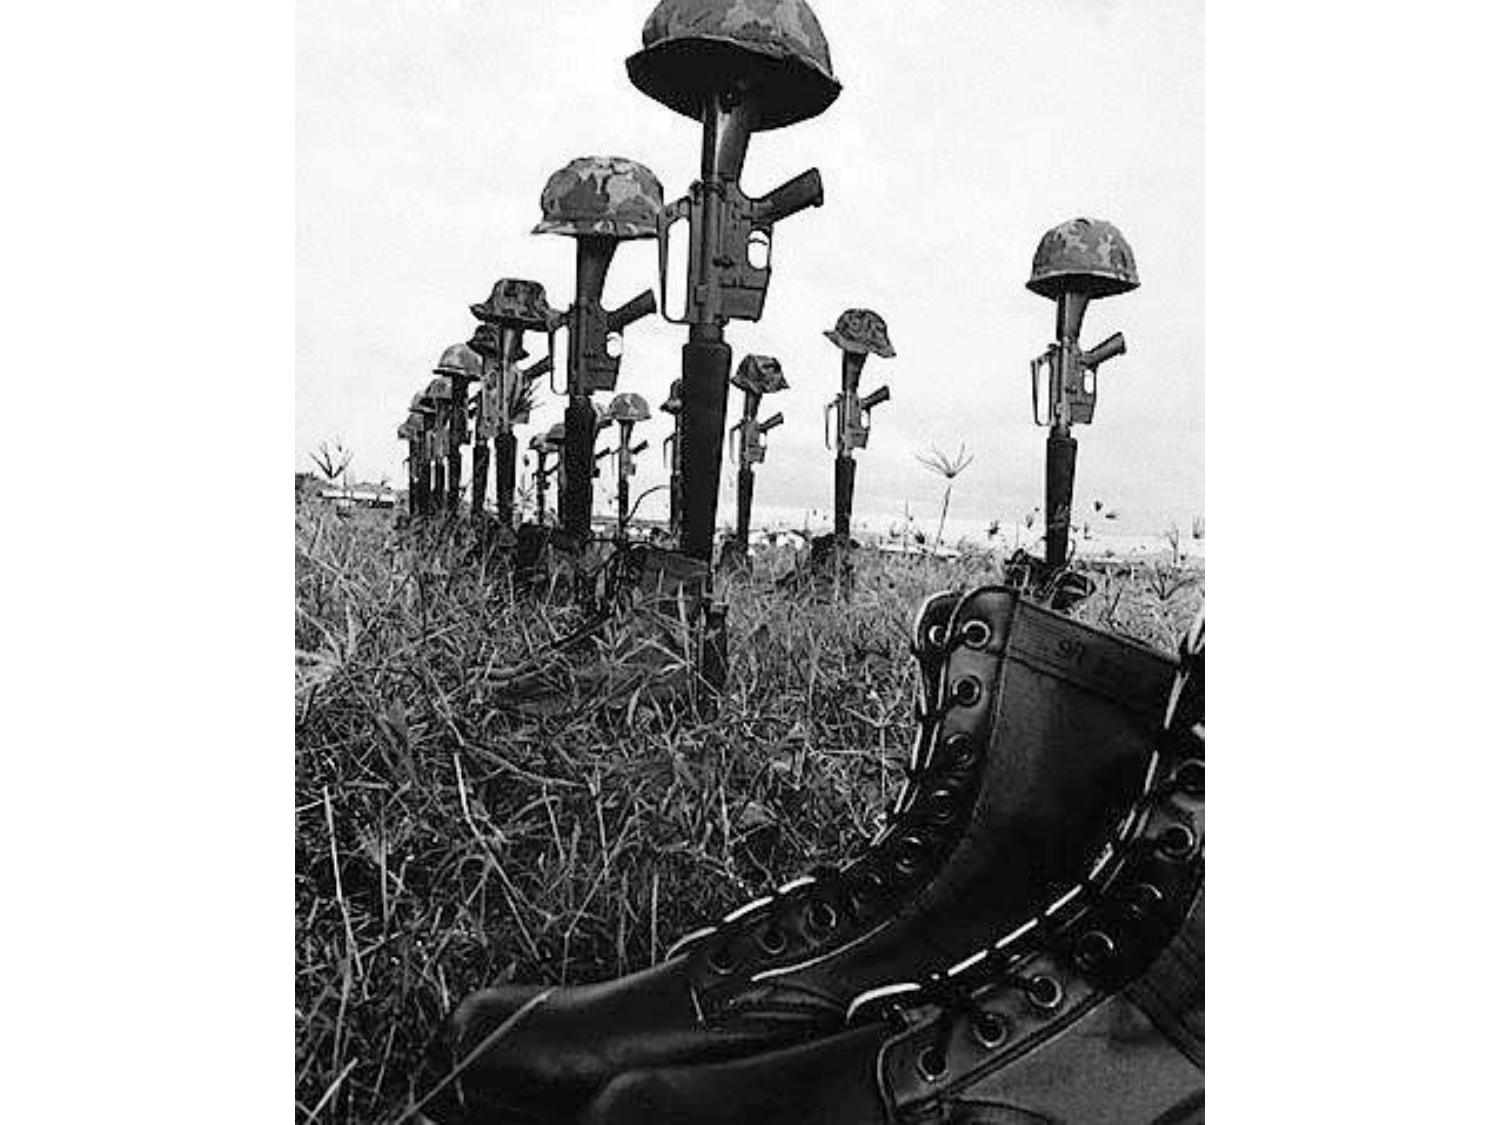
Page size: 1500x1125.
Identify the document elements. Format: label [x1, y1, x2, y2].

picture [295, 0, 1205, 1125]
